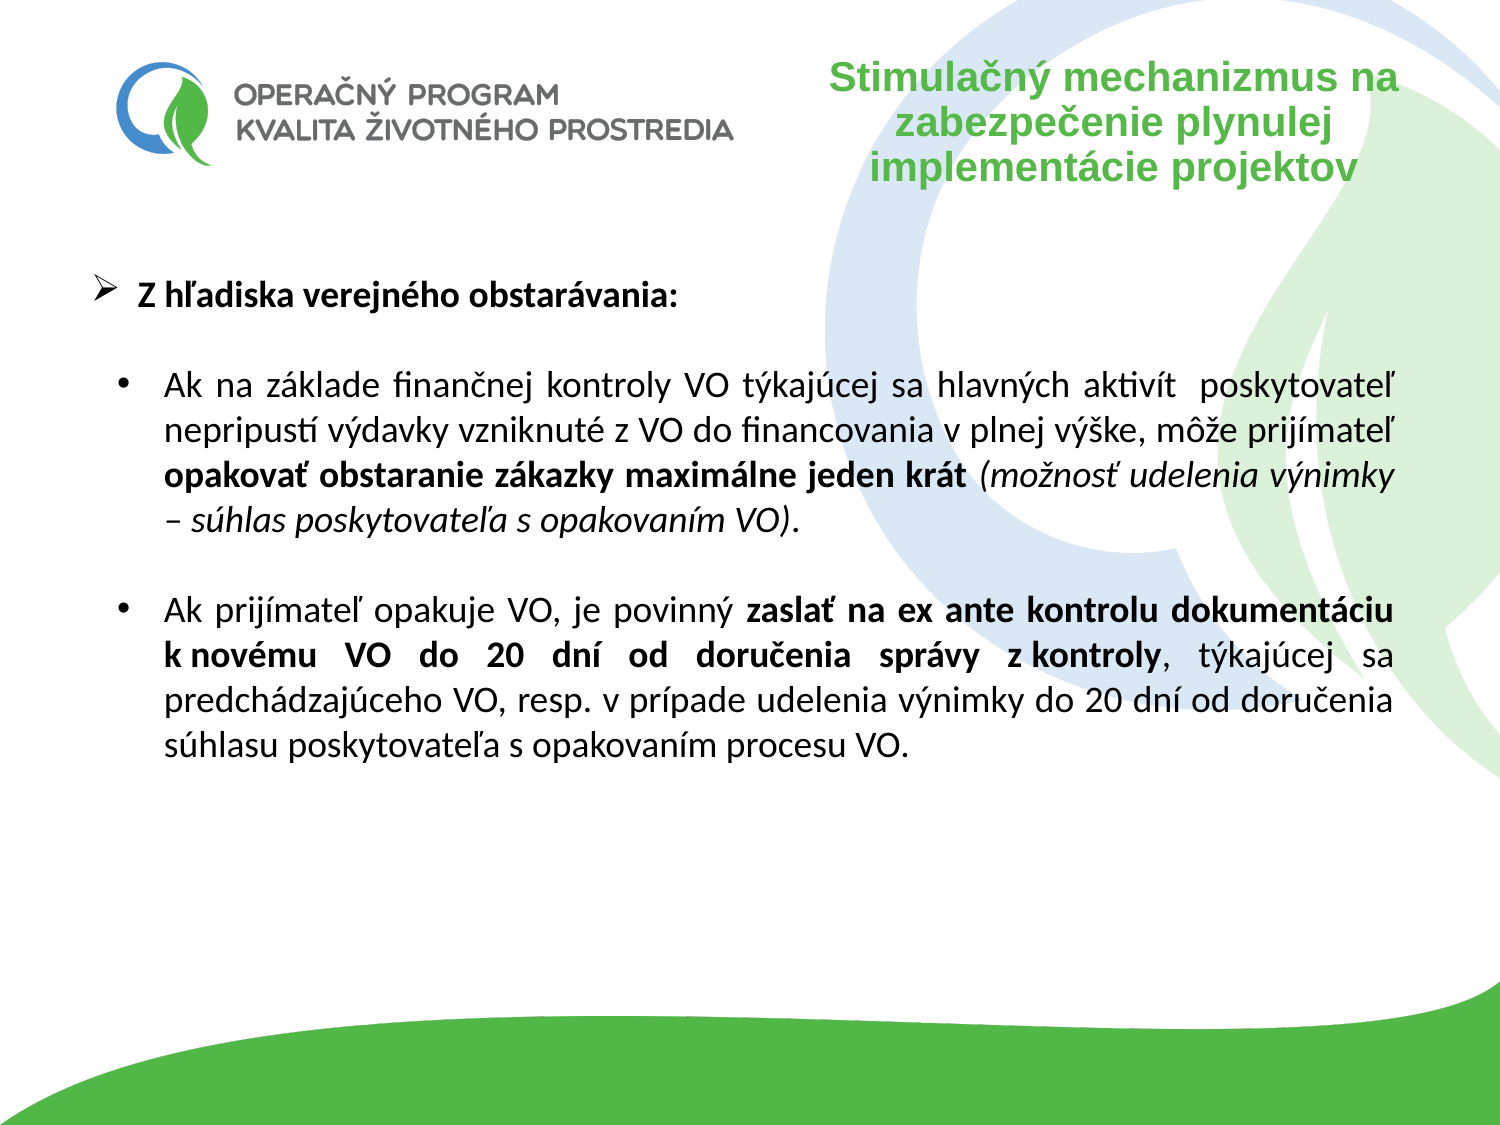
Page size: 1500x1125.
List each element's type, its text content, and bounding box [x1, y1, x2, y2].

picture [0, 0, 1500, 1125]
text_box Z hľadiska verejného obstarávania: Ak na základe finančnej kontroly VO týkajúcej sa hlavných aktivít poskytovateľ nepripustí výdavky vzniknuté z VO do financovania v plnej výške, môže prijímateľ opakovať obstaranie zákazky maximálne jeden krát (možnosť udelenia výnimky – súhlas poskytovateľa s opakovaním VO). Ak prijímateľ opakuje VO, je povinný zaslať na ex ante kontrolu dokumentáciu k novému VO do 20 dní od doručenia správy z kontroly, týkajúcej sa predchádzajúceho VO, resp. v prípade udelenia výnimky do 20 dní od doručenia súhlasu poskytovateľa s opakovaním procesu VO. [76, 262, 1410, 863]
text_box Stimulačný mechanizmus na zabezpečenie plynulej implementácie projektov [760, 20, 1468, 225]
